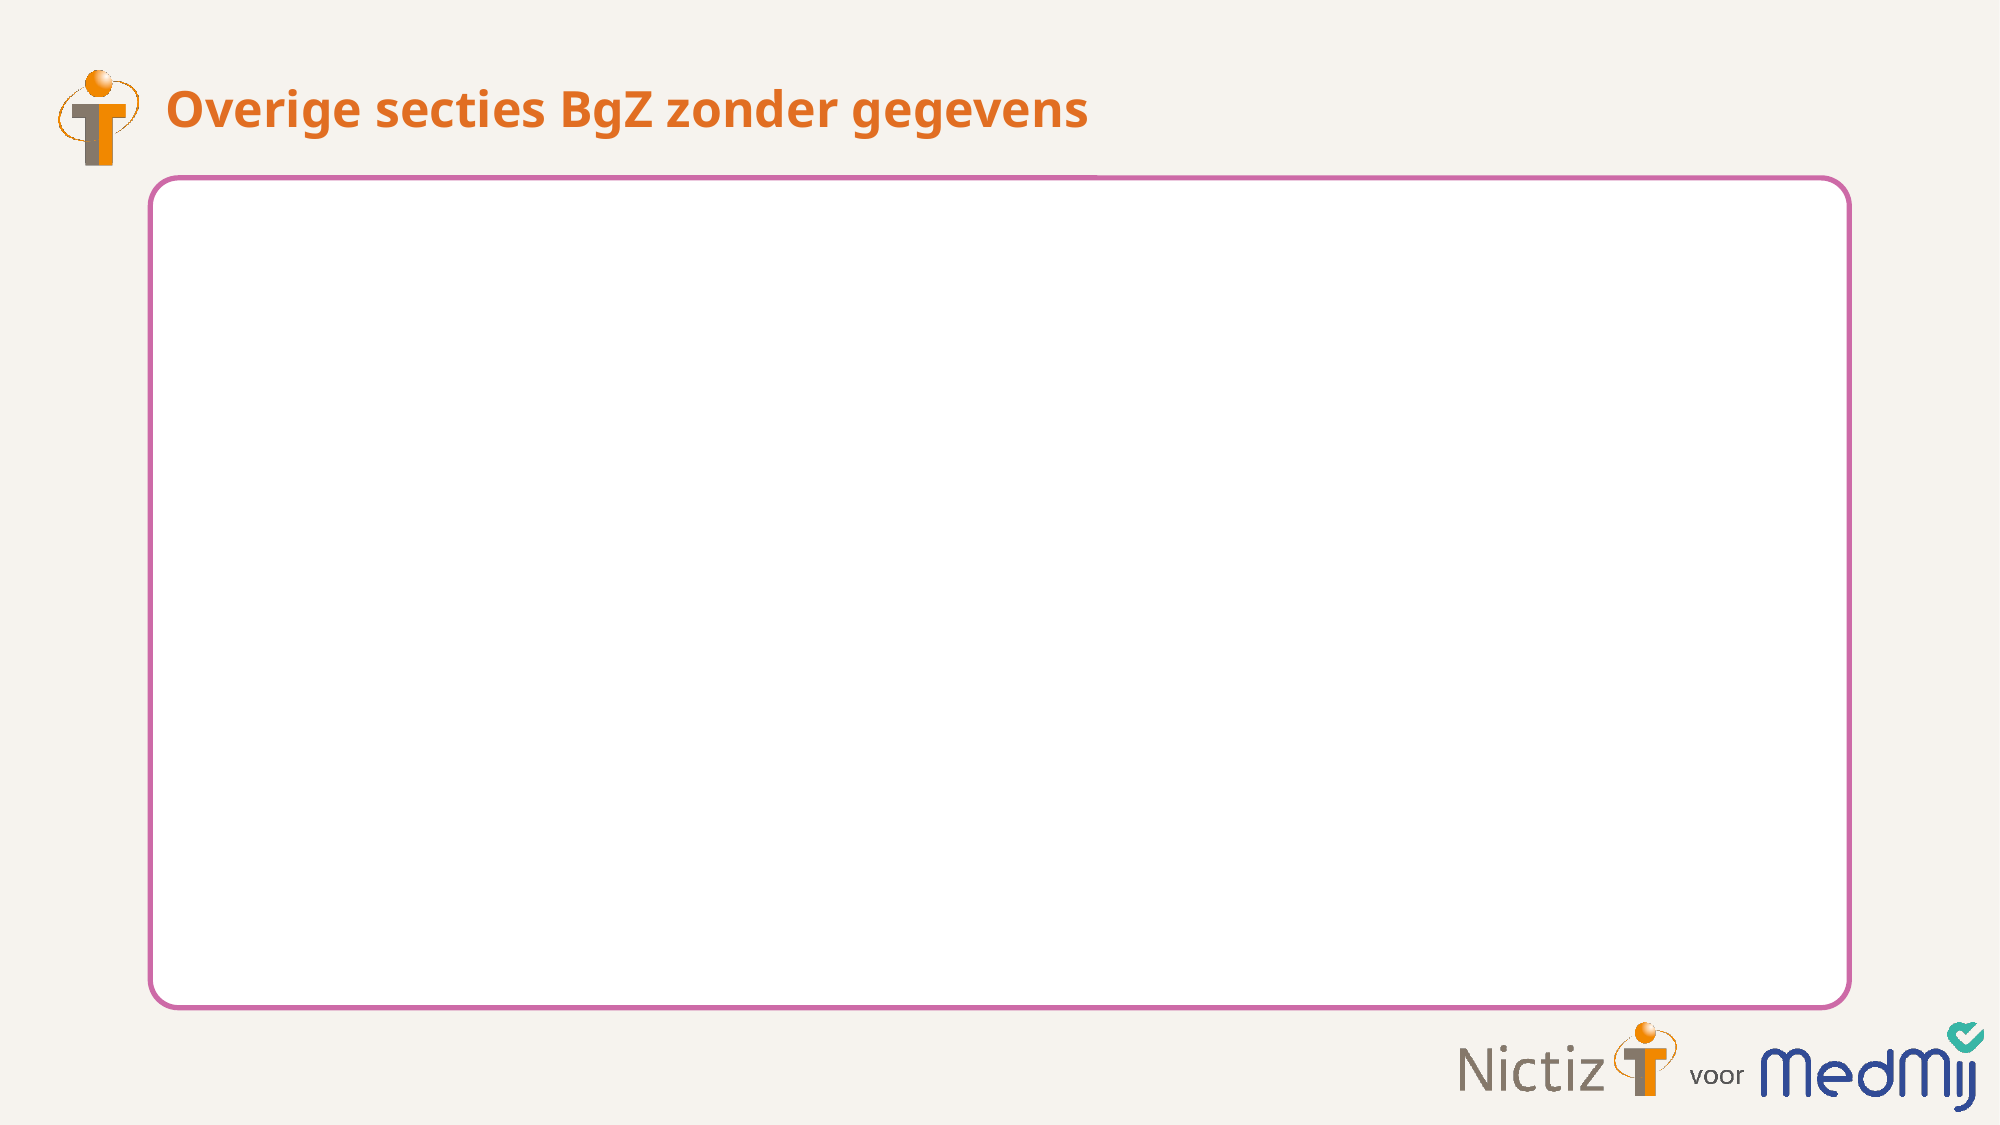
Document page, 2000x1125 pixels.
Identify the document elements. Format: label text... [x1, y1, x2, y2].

picture [50, 66, 151, 187]
title Overige secties BgZ zonder gegevens [150, 76, 1850, 165]
picture [1457, 1019, 1988, 1113]
